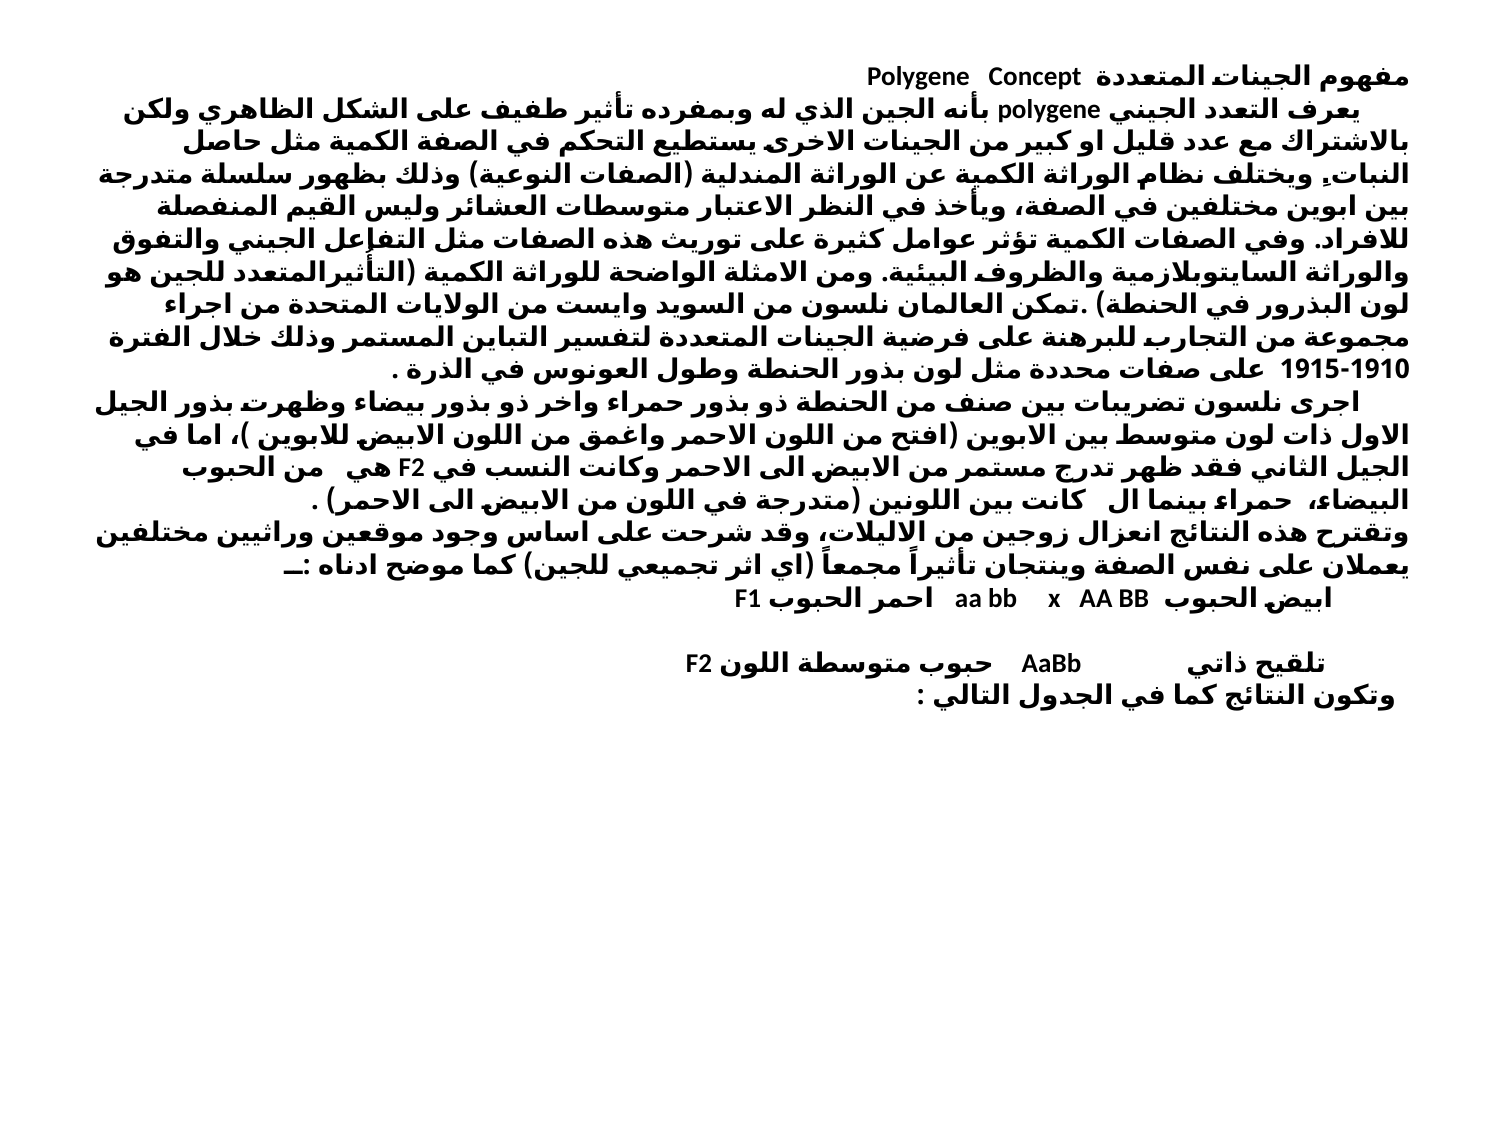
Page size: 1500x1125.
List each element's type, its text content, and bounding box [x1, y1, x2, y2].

title مفهوم الجينات المتعددة Polygene Concept يعرف التعدد الجيني polygene بأنه الجين الذي له وبمفرده تأثير طفيف على الشكل الظاهري ولكن بالاشتراك مع عدد قليل او كبير من الجينات الاخرى يستطيع التحكم في الصفة الكمية مثل حاصل النبات.ِ ويختلف نظام الوراثة الكمية عن الوراثة المندلية (الصفات النوعية) وذلك بظهور سلسلة متدرجة بين ابوين مختلفين في الصفة، ويأخذ في النظر الاعتبار متوسطات العشائر وليس القيم المنفصلة للافراد. وفي الصفات الكمية تؤثر عوامل كثيرة على توريث هذه الصفات مثل التفاعل الجيني والتفوق والوراثة السايتوبلازمية والظروف البيئية. ومن الامثلة الواضحة للوراثة الكمية (التأُثيرالمتعدد للجين هو لون البذرور في الحنطة) .تمكن العالمان نلسون من السويد وايست من الولايات المتحدة من اجراء مجموعة من التجارب للبرهنة على فرضية الجينات المتعددة لتفسير التباين المستمر وذلك خلال الفترة 1910-1915 على صفات محددة مثل لون بذور الحنطة وطول العونوس في الذرة . اجرى نلسون تضريبات بين صنف من الحنطة ذو بذور حمراء واخر ذو بذور بيضاء وظهرت بذور الجيل الاول ذات لون متوسط بين الابوين (افتح من اللون الاحمر واغمق من اللون الابيض للابوين )، اما في الجيل الثاني فقد ظهر تدرج مستمر من الابيض الى الاحمر وكانت النسب في F2 هي من الحبوب البيضاء، حمراء بينما ال كانت بين اللونين (متدرجة في اللون من الابيض الى الاحمر) . وتقترح هذه النتائج انعزال زوجين من الاليلات، وقد شرحت على اساس وجود موقعين وراثيين مختلفين يعملان على نفس الصفة وينتجان تأثيراً مجمعاً (اي اثر تجميعي للجين) كما موضح ادناه :ــ ابيض الحبوب aa bb x AA BB احمر الحبوب F1 تلقيح ذاتي AaBb حبوب متوسطة اللون F2 وتكون النتائج كما في الجدول التالي : [75, 45, 1425, 1083]
